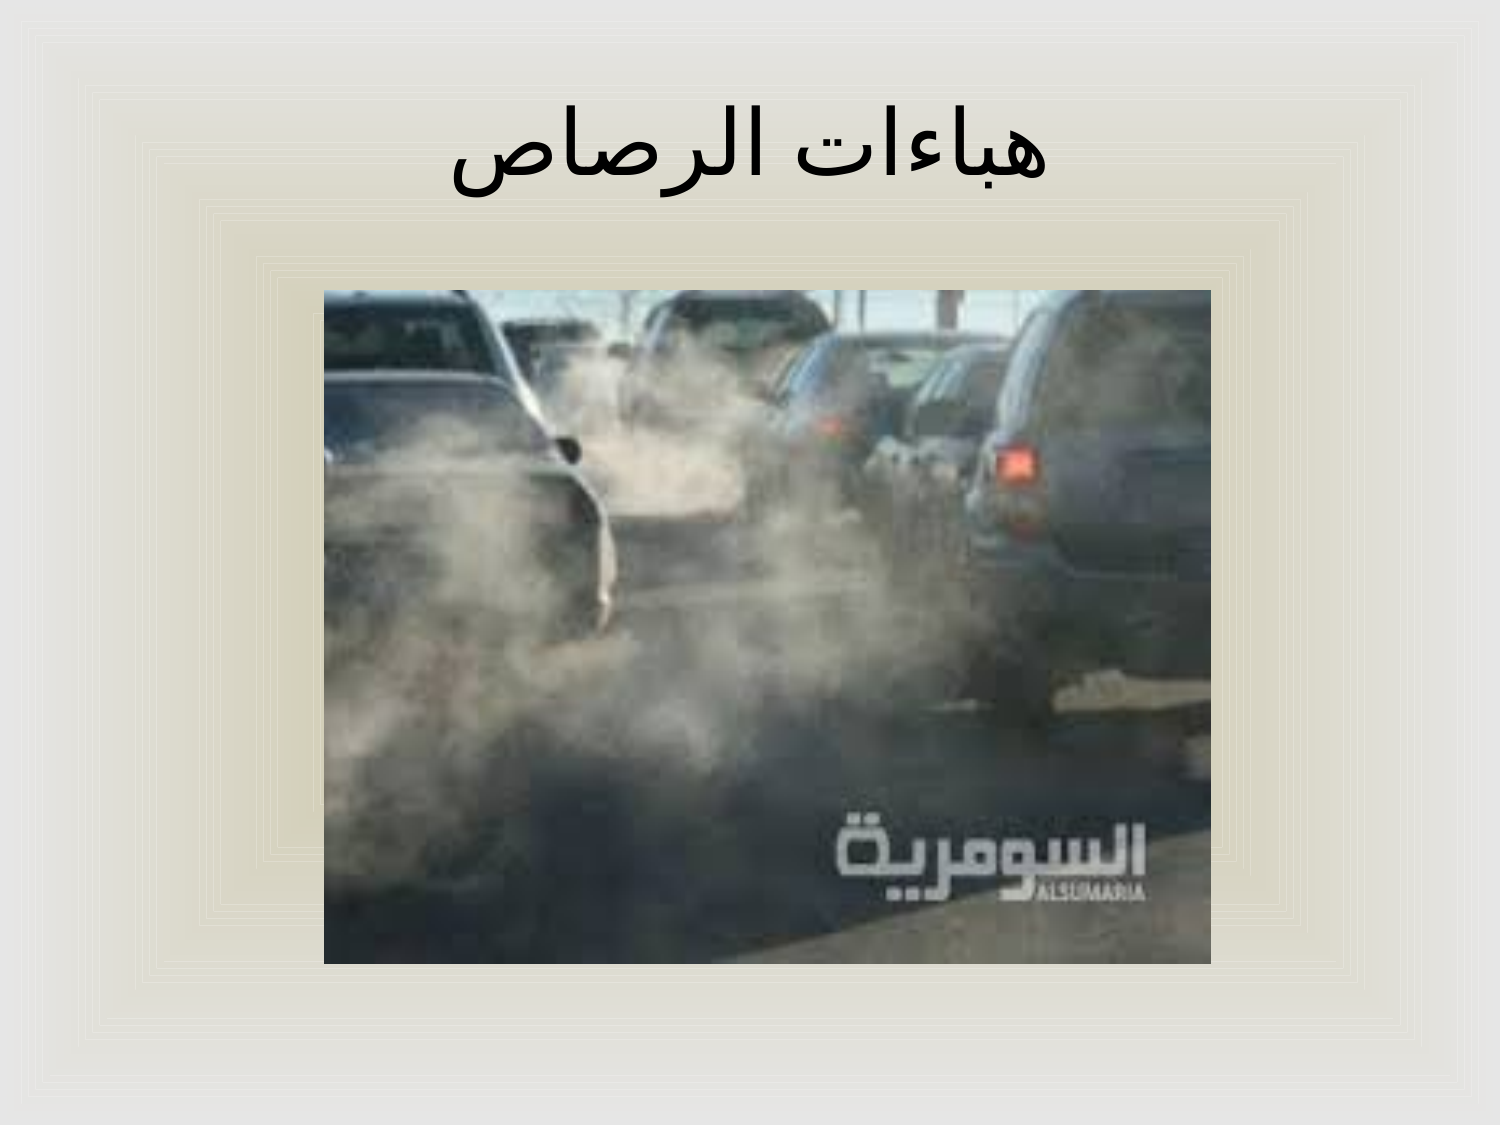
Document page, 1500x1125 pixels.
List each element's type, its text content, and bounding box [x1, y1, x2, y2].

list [324, 290, 1211, 965]
title هباءات الرصاص [75, 45, 1425, 233]
